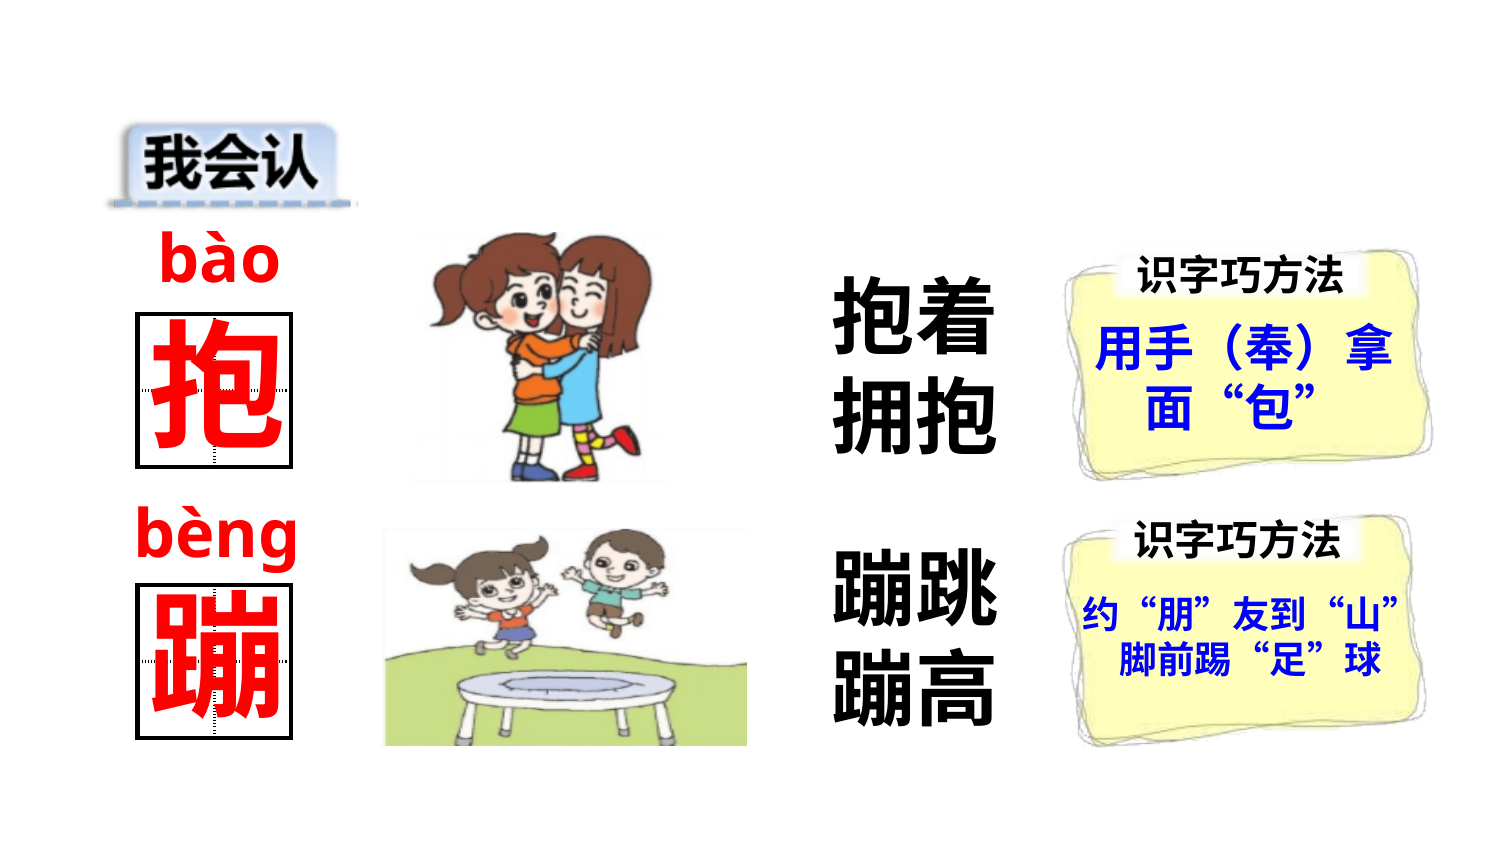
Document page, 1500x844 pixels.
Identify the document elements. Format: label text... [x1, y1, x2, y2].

text_box bào [91, 259, 297, 303]
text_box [1032, 231, 1457, 500]
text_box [1044, 497, 1445, 765]
text_box 蹦跳 蹦高 [816, 528, 1039, 744]
text_box 抱着 拥抱 [816, 256, 1027, 472]
text_box 蹦 [133, 561, 296, 844]
picture [0, 0, 1500, 844]
text_box 抱 [133, 291, 296, 471]
text_box bèng [118, 483, 316, 658]
